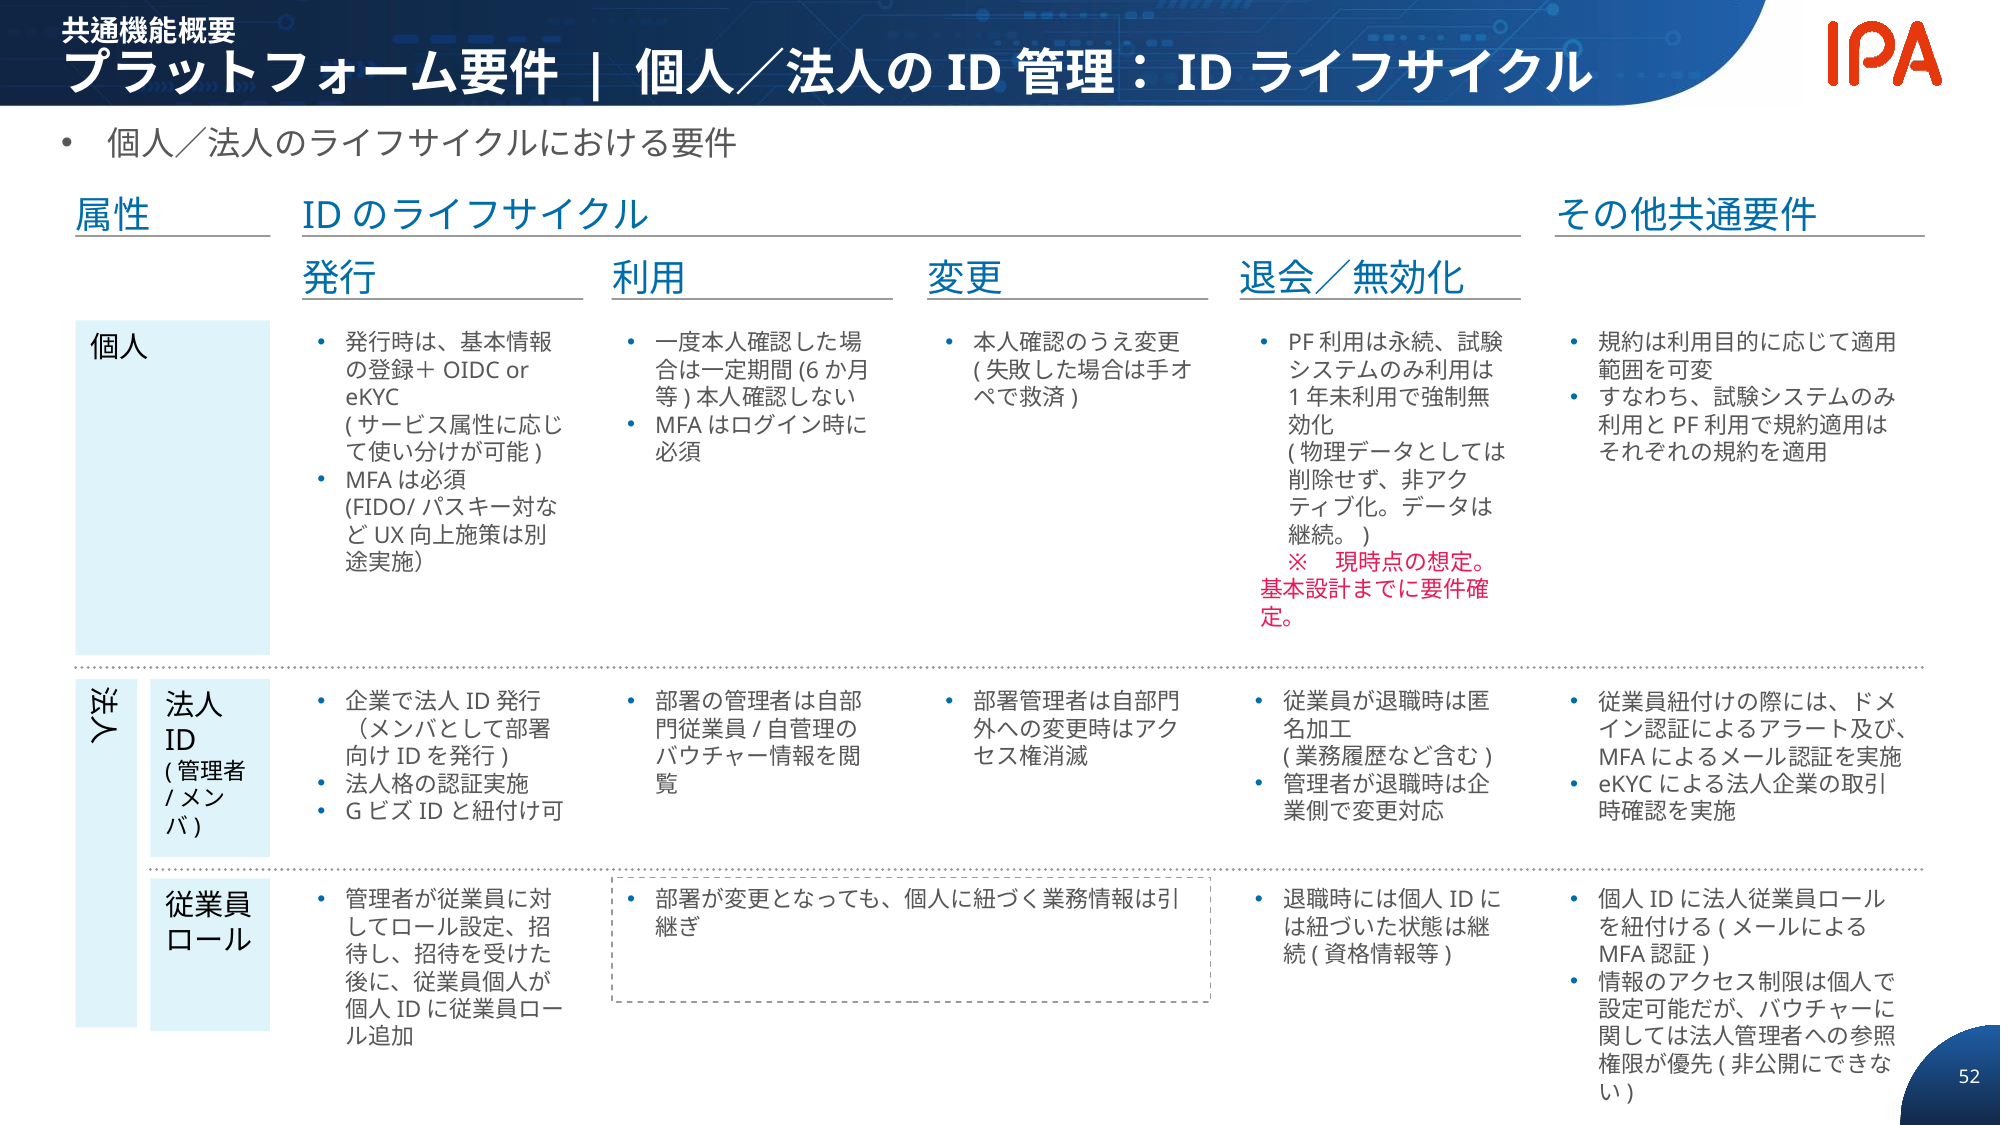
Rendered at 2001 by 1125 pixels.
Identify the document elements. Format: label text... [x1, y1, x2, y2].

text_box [1554, 192, 1925, 237]
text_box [75, 192, 271, 237]
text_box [302, 192, 1521, 237]
text_box 個人 [75, 320, 271, 656]
text_box 部署管理者は自部門外への変更時はアクセス権消滅 [930, 678, 1212, 724]
text_box 個人／法人のライフサイクルにおける要件 [61, 121, 1911, 179]
text_box 管理者が従業員に対してロール設定、招待し、招待を受けた後に、従業員個人が個人IDに従業員ロール追加 [301, 876, 583, 922]
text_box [302, 255, 1521, 299]
text_box 従業員ロール [149, 877, 271, 1032]
text_box 退職時には個人IDには紐づいた状態は継続(資格情報等) [1239, 876, 1521, 922]
text_box 共通機能概要 プラットフォーム要件 | 個人／法人のID管理：IDライフサイクル [61, 16, 1794, 92]
text_box PF利用は永続、試験システムのみ利用は1年未利用で強制無効化 (物理データとしては削除せず、非アクティブ化。データは継続。) ※ 現時点の想定。 基本設計までに要件確定。 [1244, 320, 1526, 365]
text_box 個人IDに法人従業員ロールを紐付ける(メールによるMFA認証) 情報のアクセス制限は個人で設定可能だが、バウチャーに関しては法人管理者への参照権限が優先(非公開にできない) [1554, 876, 1925, 922]
picture [1828, 21, 1942, 86]
text_box 規約は利用目的に応じて適用範囲を可変 すなわち、試験システムのみ利用とPF利用で規約適用はそれぞれの規約を適用 [1554, 320, 1925, 365]
text_box 部署が変更となっても、個人に紐づく業務情報は引継ぎ [611, 876, 1212, 1003]
text_box 発行時は、基本情報の登録＋OIDC or eKYC (サービス属性に応じて使い分けが可能) MFAは必須 (FIDO/パスキー対などUX向上施策は別途実施） [301, 320, 583, 365]
text_box 従業員が退職時は匿名加工 (業務履歴など含む) 管理者が退職時は企業側で変更対応 [1239, 678, 1521, 724]
text_box 一度本人確認した場合は一定期間(6か月等)本人確認しない MFAはログイン時に必須 [611, 320, 893, 365]
text_box 部署の管理者は自部門従業員/自菅理のバウチャー情報を閲覧 [611, 678, 893, 724]
text_box 本人確認のうえ変更 (失敗した場合は手オペで救済) [930, 320, 1212, 365]
picture [0, 0, 1805, 108]
text_box 企業で法人ID発行 （メンバとして部署向けIDを発行) 法人格の認証実施 GビズIDと紐付け可 [301, 678, 583, 724]
text_box 従業員紐付けの際には、ドメイン認証によるアラート及び、MFAによるメール認証を実施 eKYCによる法人企業の取引時確認を実施 [1554, 679, 1925, 724]
text_box 法人ID (管理者/メンバ) [149, 678, 271, 858]
text_box 法人 [75, 678, 138, 1028]
